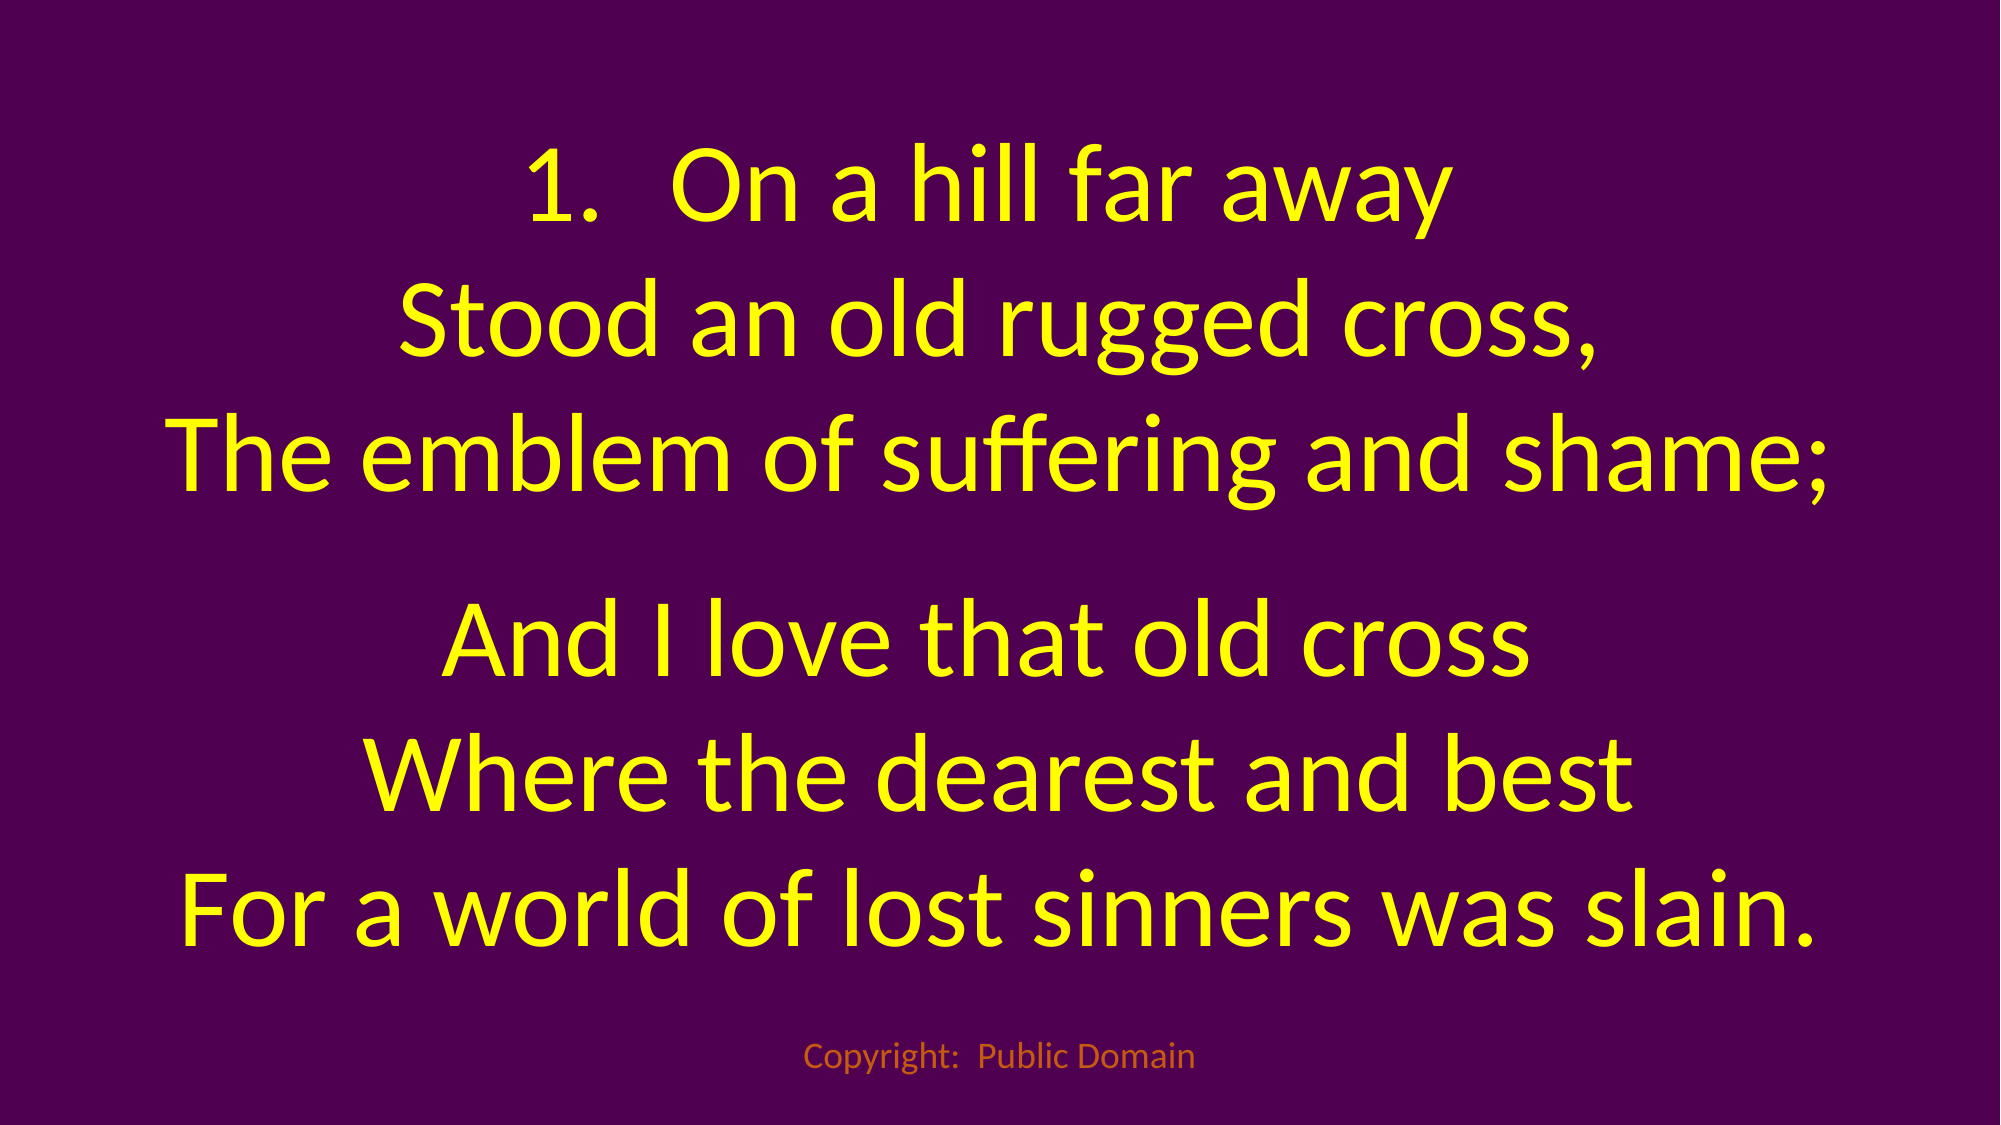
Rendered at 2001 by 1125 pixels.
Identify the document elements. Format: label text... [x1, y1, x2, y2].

text_box Copyright: Public Domain [26, 1023, 1973, 1083]
text_box On a hill far away Stood an old rugged cross, The emblem of suffering and shame; And I love that old cross Where the dearest and best For a world of lost sinners was slain. [0, 101, 2000, 977]
